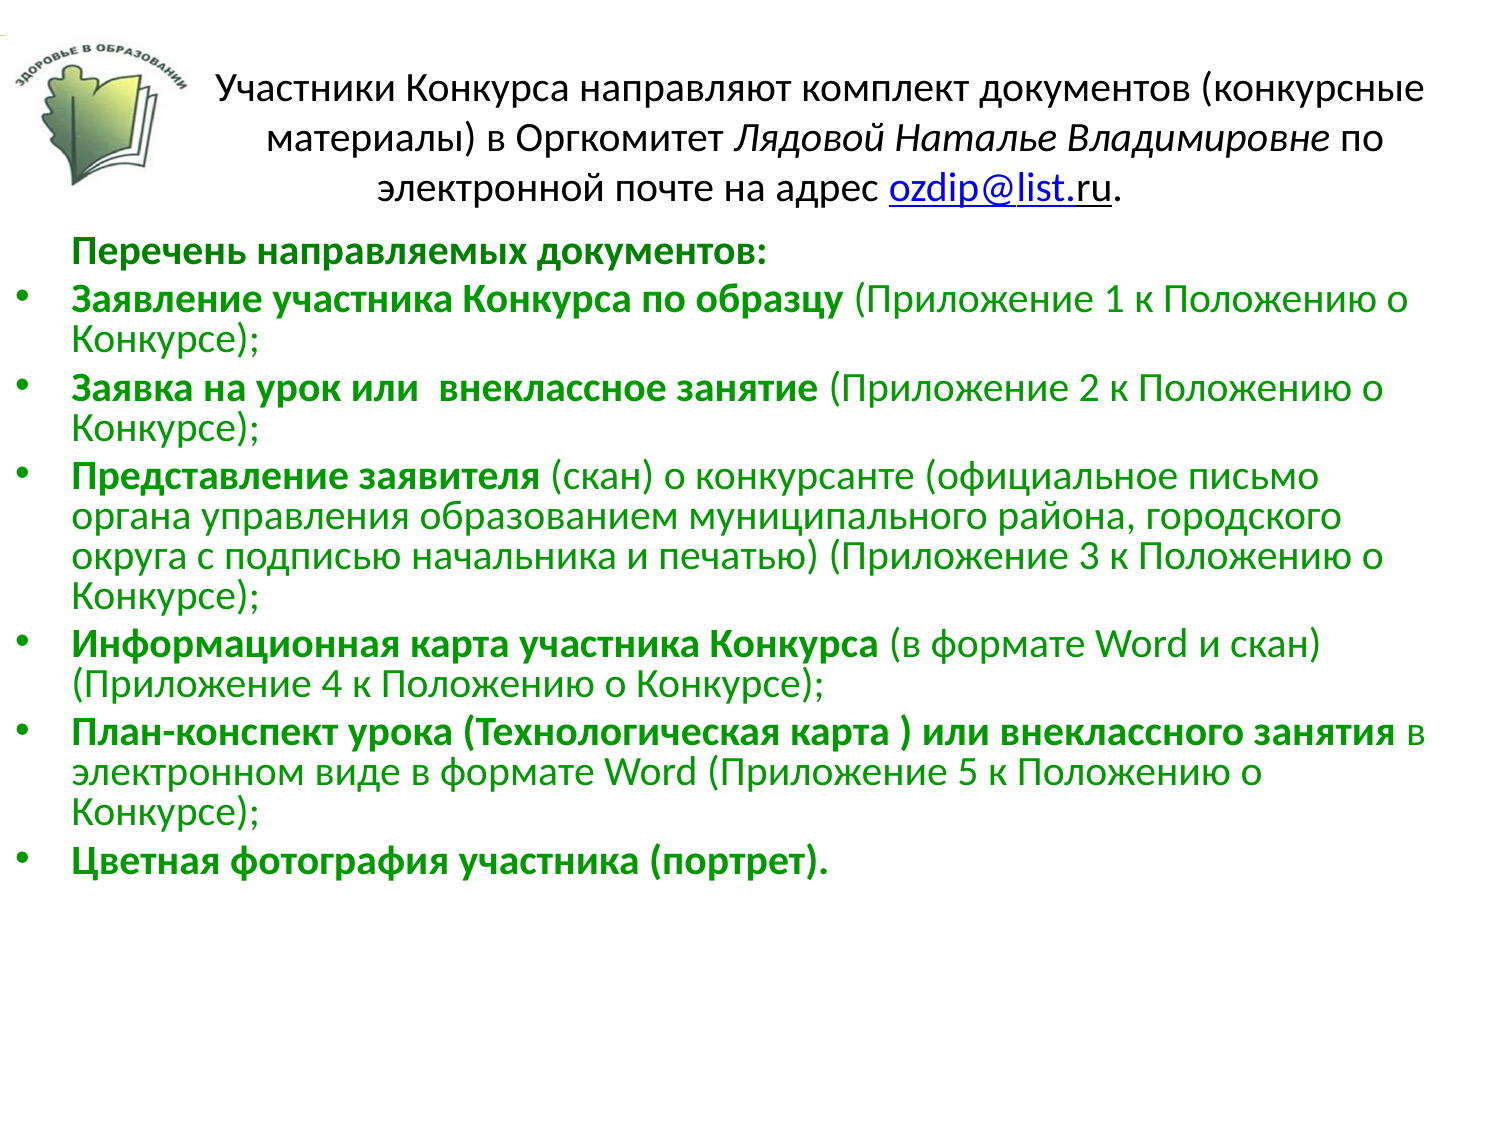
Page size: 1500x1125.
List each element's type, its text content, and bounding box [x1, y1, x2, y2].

picture [0, 34, 204, 188]
list [1359, 224, 1500, 1100]
list Перечень направляемых документов: Заявление участника Конкурса по образцу (Приложение 1 к Положению о Конкурсе); Заявка на урок или внеклассное занятие (Приложение 2 к Положению о Конкурсе); Представление заявителя (скан) о конкурсанте (официальное письмо органа управления образованием муниципального района, городского округа с подписью начальника и печатью) (Приложение 3 к Положению о Конкурсе); Информационная карта участника Конкурса (в формате Word и скан) (Приложение 4 к Положению о Конкурсе); План-конспект урока (Технологическая карта ) или внеклассного занятия в электронном виде в формате Word (Приложение 5 к Положению о Конкурсе); Цветная фотография участника (портрет). [0, 224, 1359, 1067]
title Участники Конкурса направляют комплект документов (конкурсные материалы) в Оргкомитет Лядовой Наталье Владимировне по электронной почте на адрес ozdip@list.ru. [24, 45, 1475, 224]
